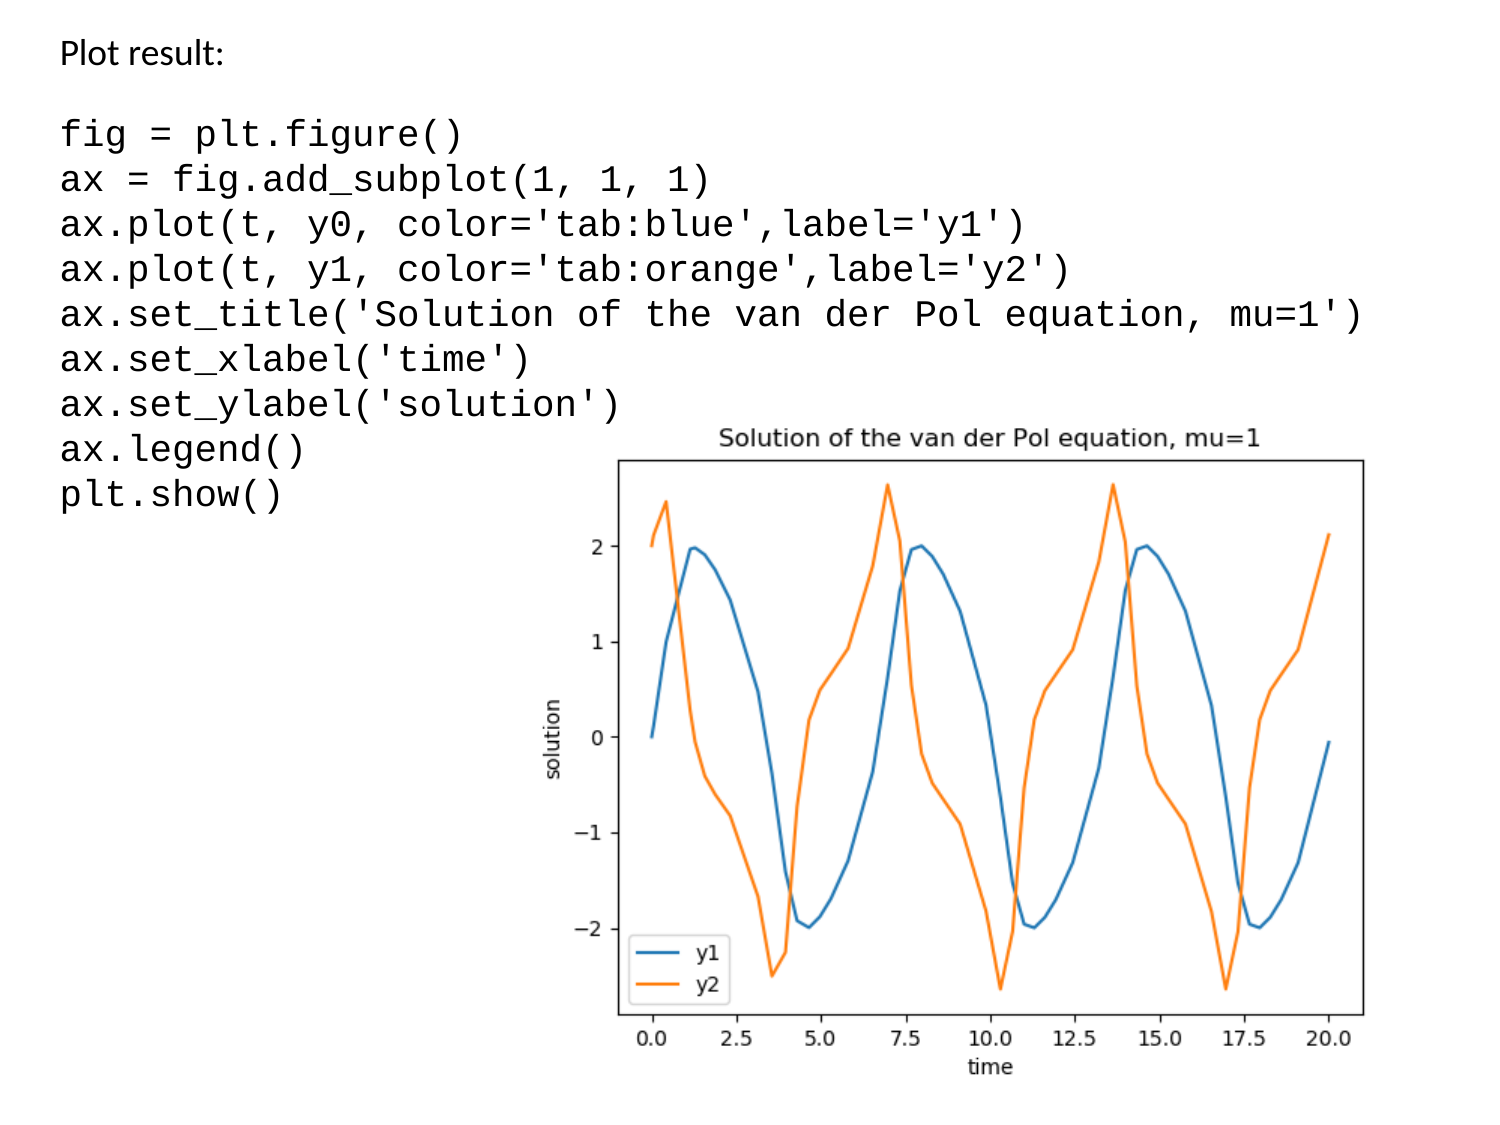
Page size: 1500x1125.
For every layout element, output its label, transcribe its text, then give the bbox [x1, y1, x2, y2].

picture [497, 373, 1459, 1094]
text_box fig = plt.figure() ax = fig.add_subplot(1, 1, 1) ax.plot(t, y0, color='tab:blue',label='y1') ax.plot(t, y1, color='tab:orange',label='y2') ax.set_title('Solution of the van der Pol equation, mu=1') ax.set_xlabel('time') ax.set_ylabel('solution') ax.legend() plt.show() [44, 101, 1380, 567]
text_box Plot result: [51, 19, 234, 81]
